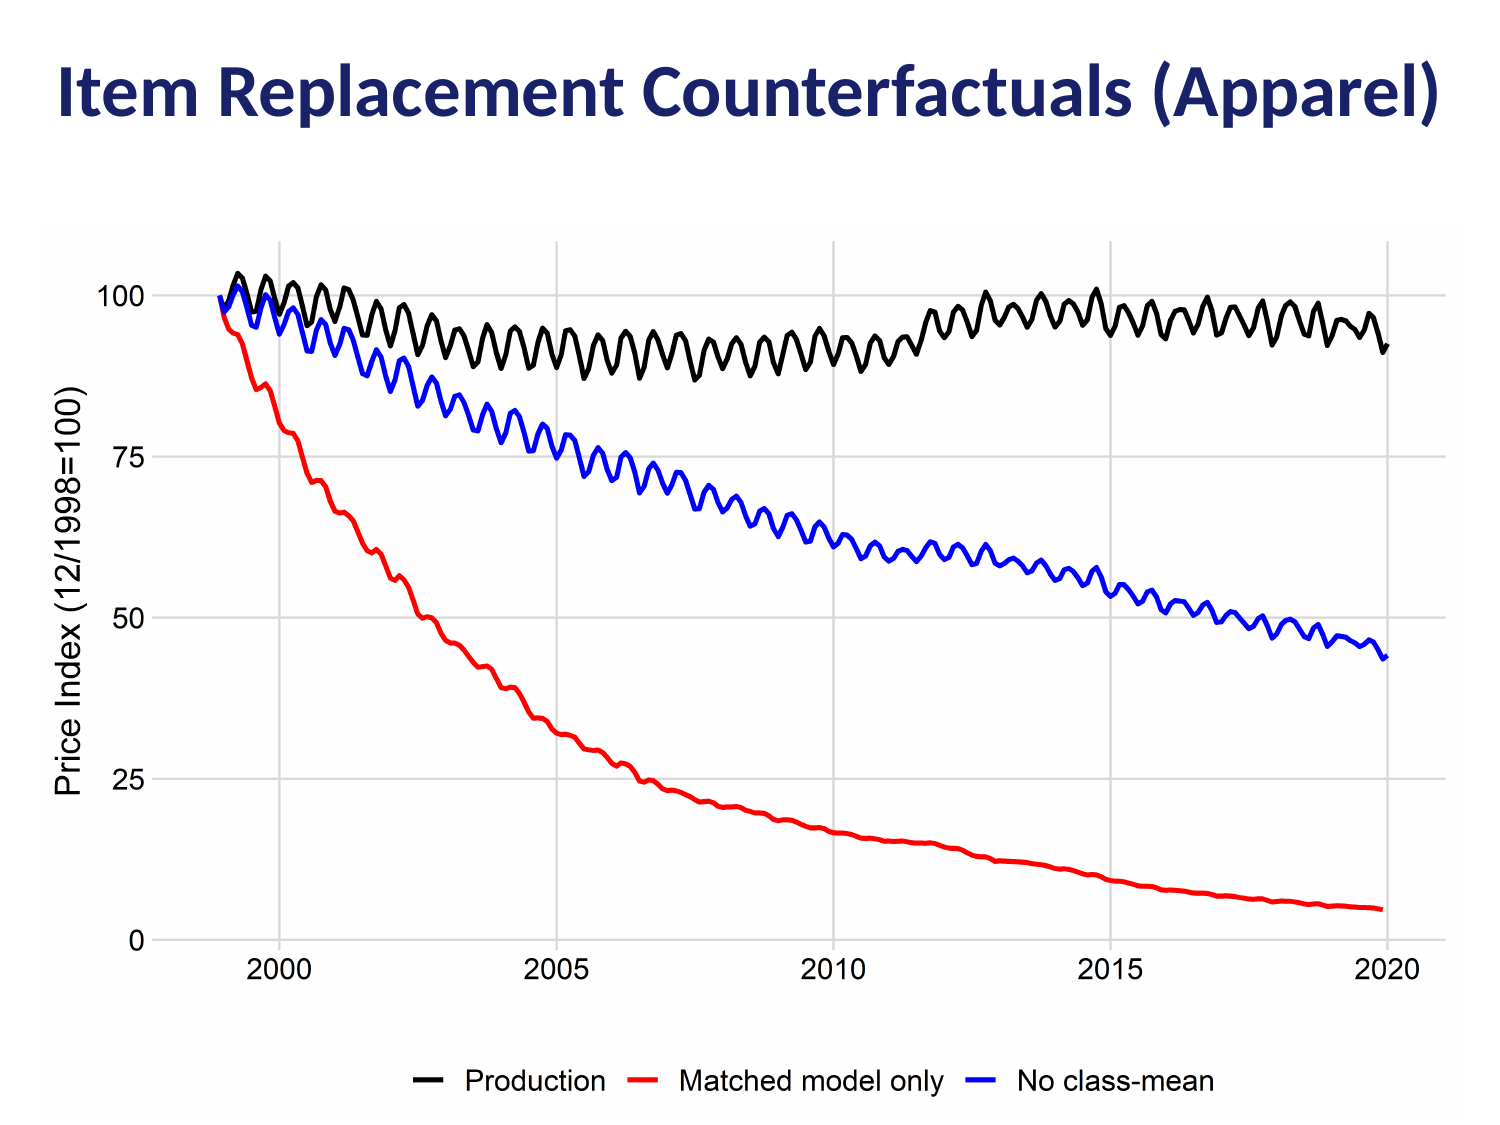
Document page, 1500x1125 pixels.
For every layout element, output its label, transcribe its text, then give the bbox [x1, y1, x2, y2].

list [37, 224, 1463, 1116]
title Item Replacement Counterfactuals (Apparel) [16, 33, 1484, 167]
